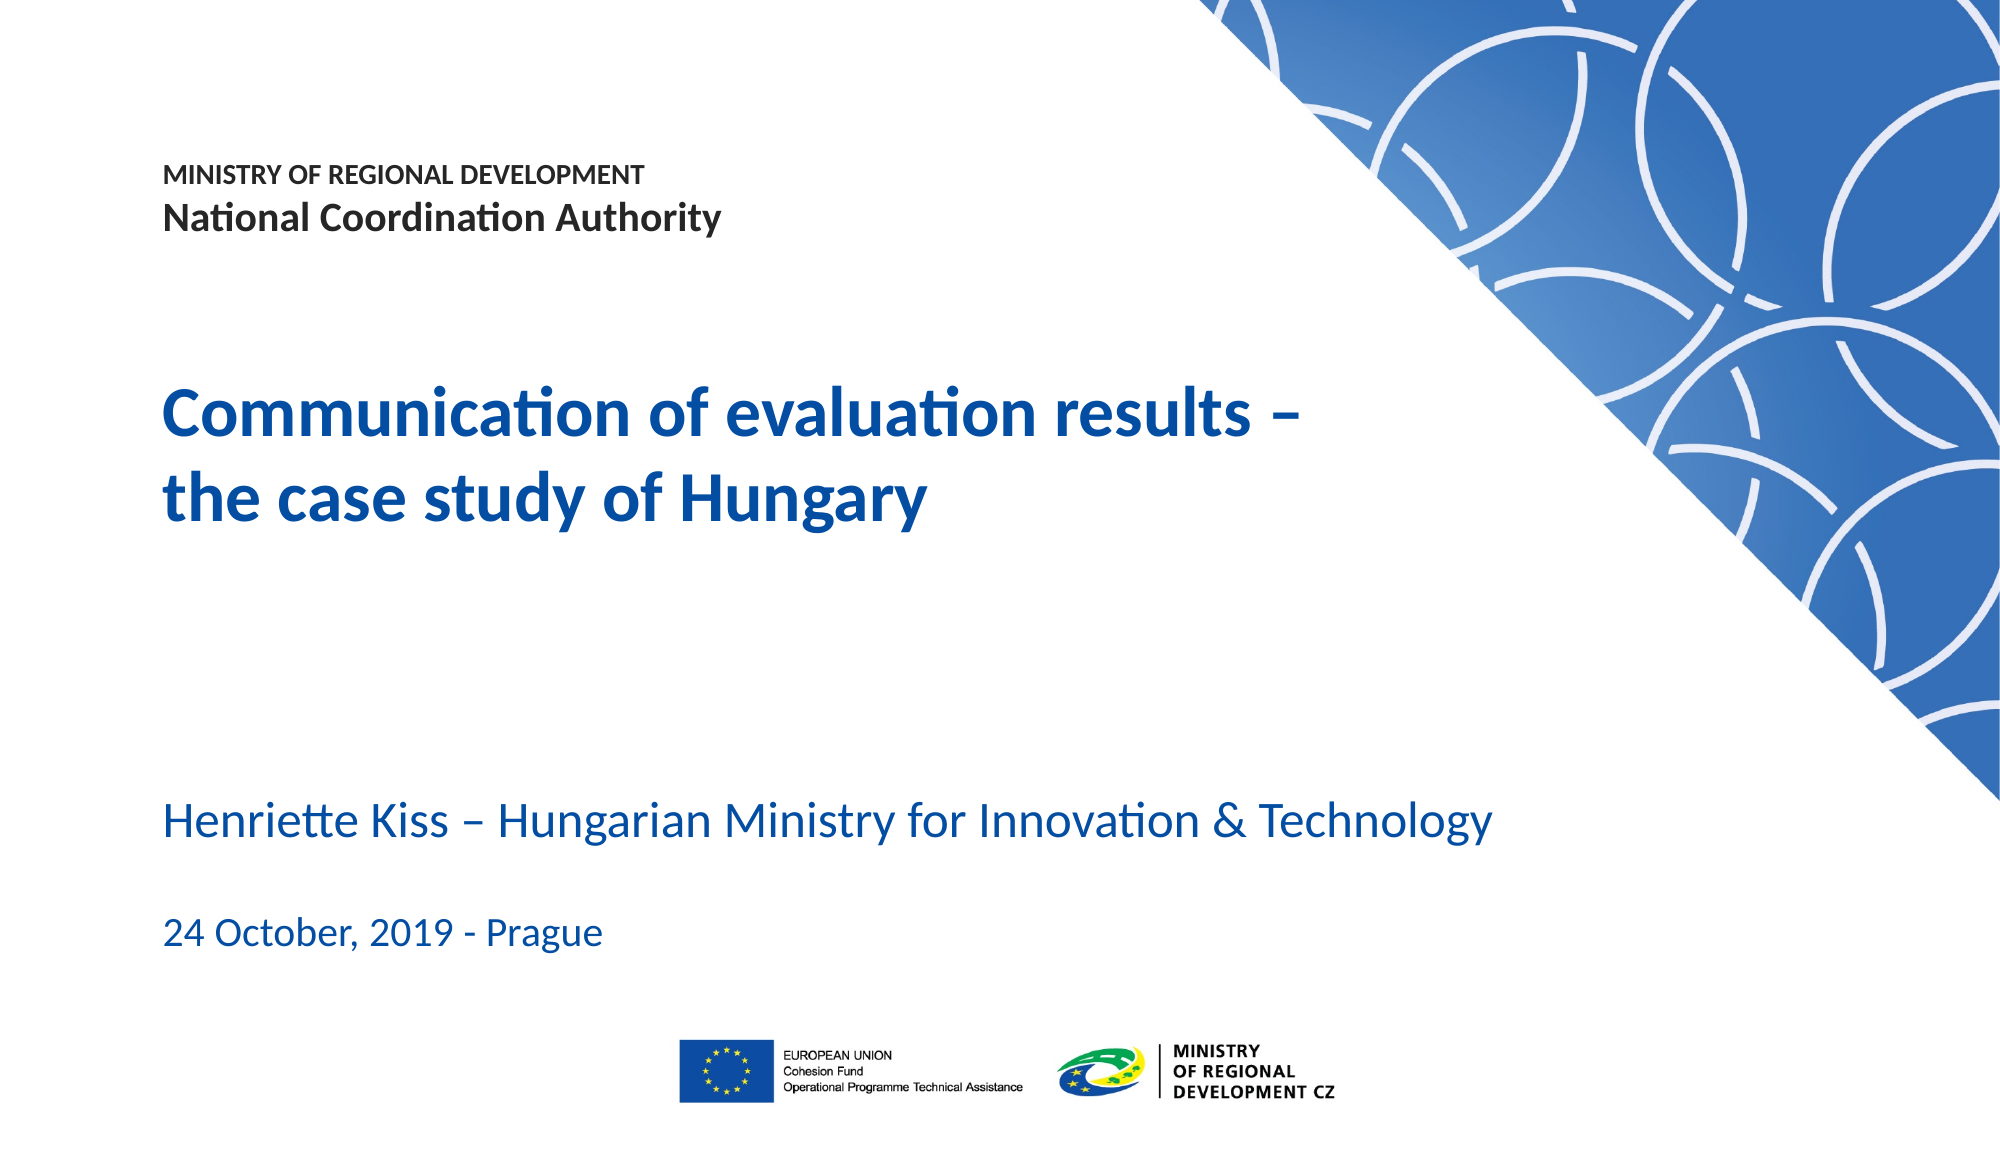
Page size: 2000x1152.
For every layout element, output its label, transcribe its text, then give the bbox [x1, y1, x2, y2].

title Communication of evaluation results – the case study of Hungary [147, 354, 1948, 547]
picture [0, 0, 2000, 1152]
list 24 October, 2019 - Prague [147, 894, 904, 954]
subtitle Henriette Kiss – Hungarian Ministry for Innovation & Technology [147, 776, 1548, 860]
